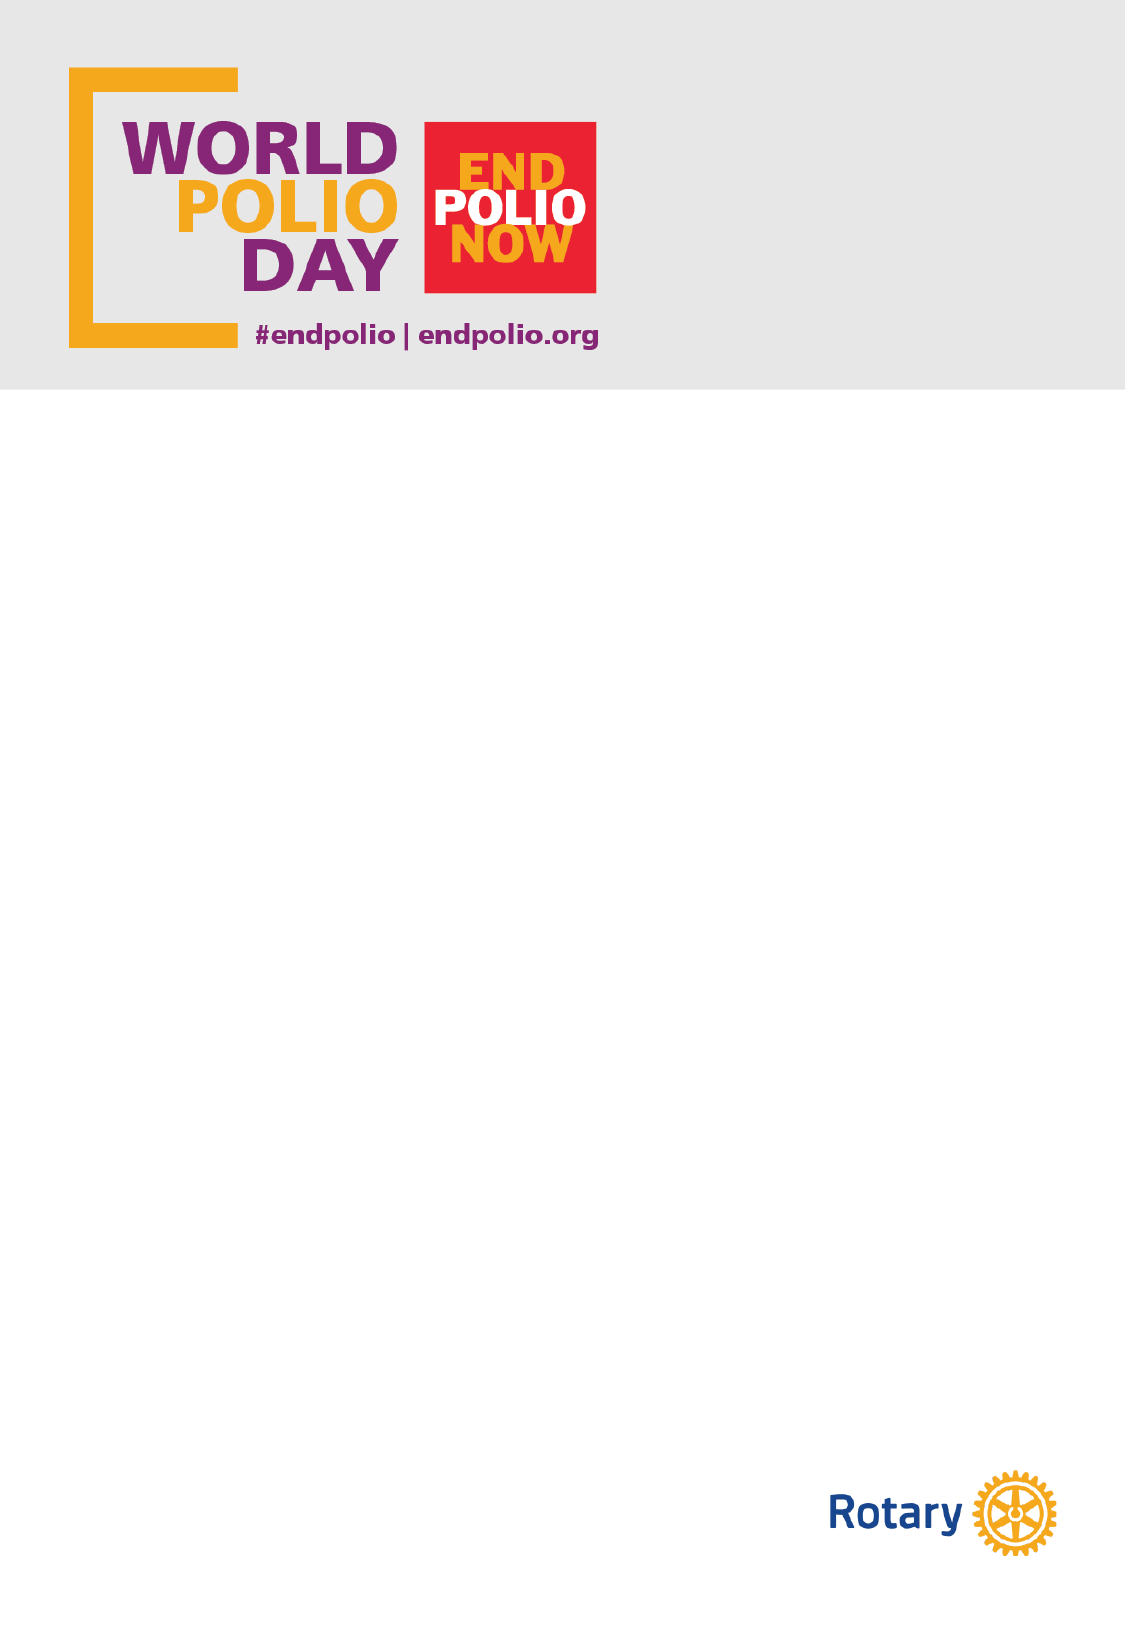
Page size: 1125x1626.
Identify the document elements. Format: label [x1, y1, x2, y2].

picture [830, 1469, 1057, 1556]
picture [0, 0, 1125, 395]
